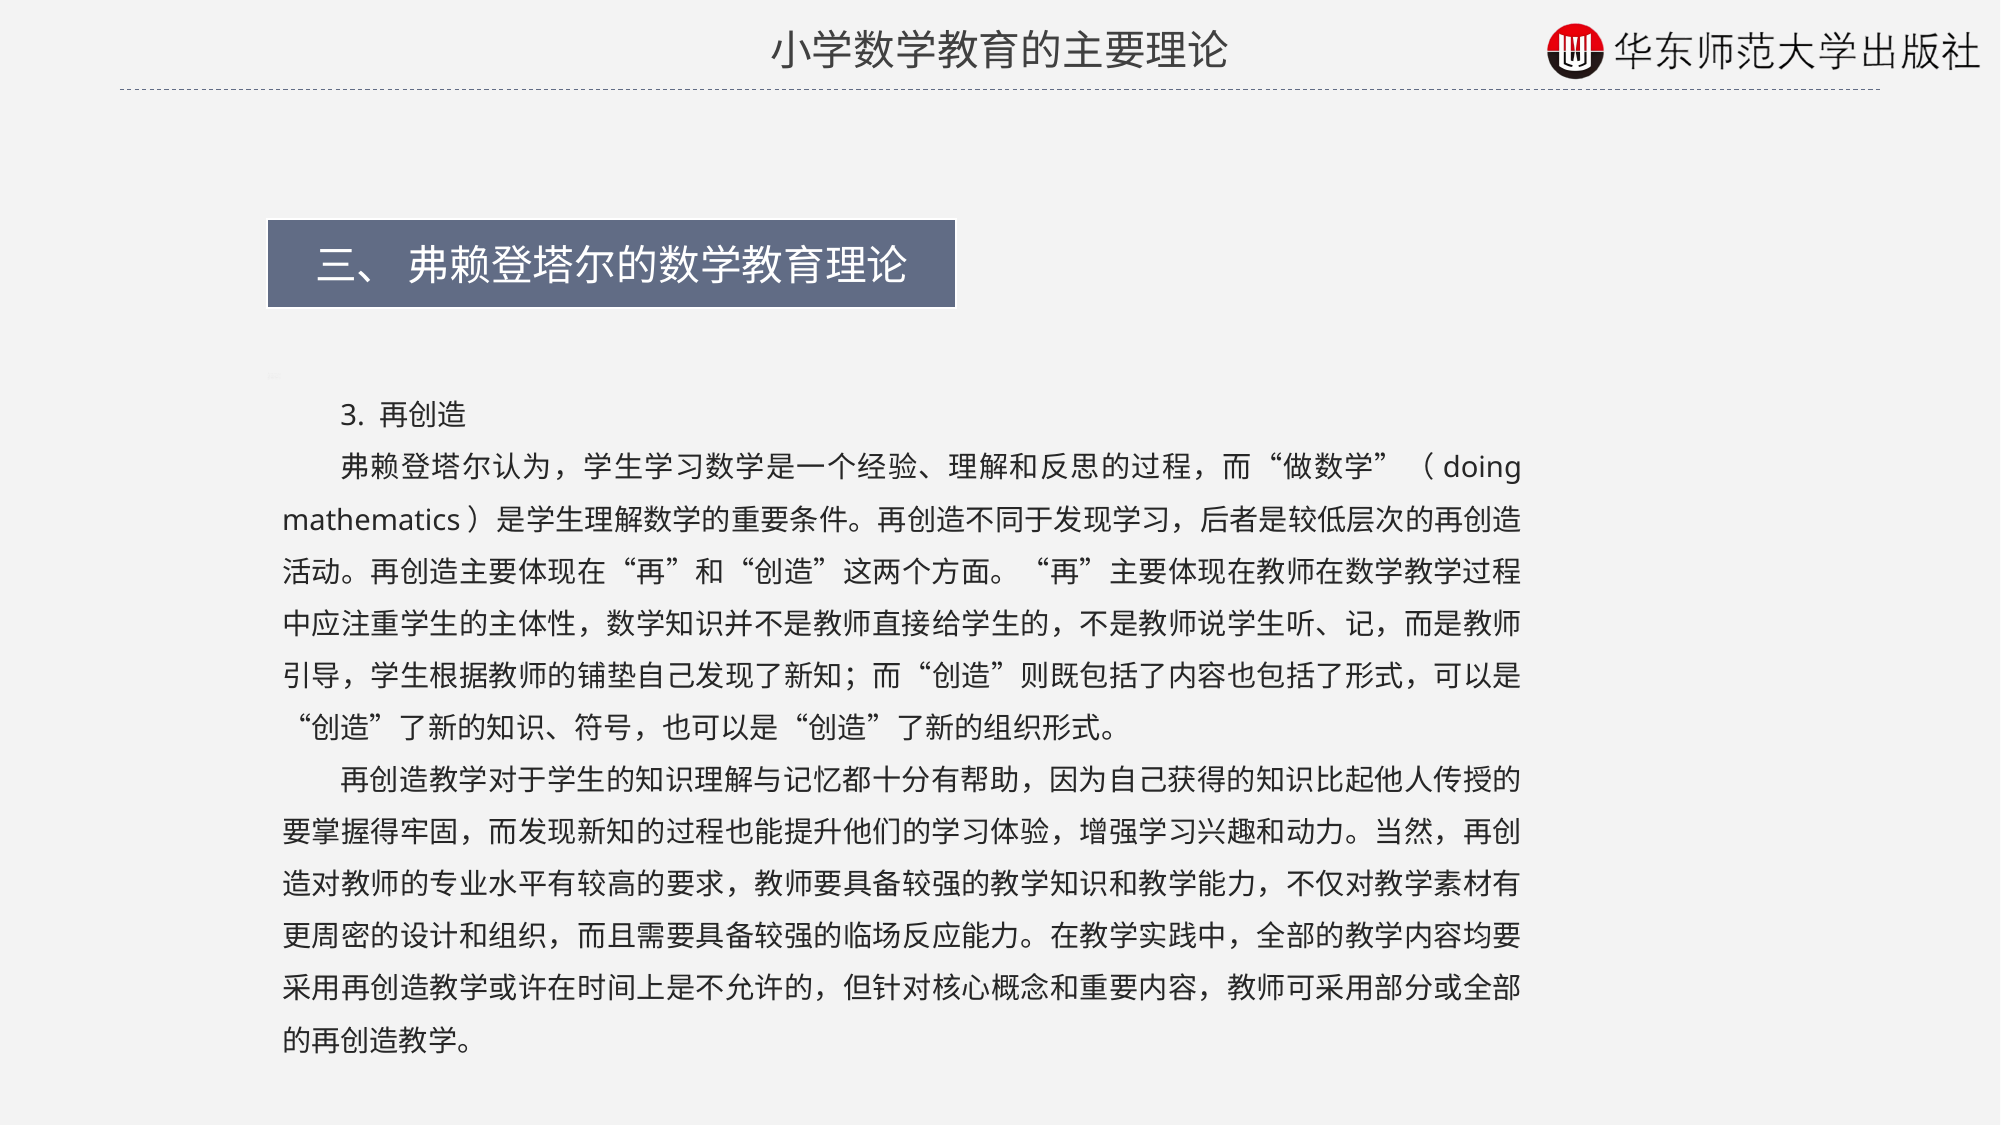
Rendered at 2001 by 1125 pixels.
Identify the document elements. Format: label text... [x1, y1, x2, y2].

text_box 小学数学教育的主要理论 [680, 23, 1320, 74]
text_box 三、 弗赖登塔尔的数学教育理论 [266, 218, 957, 309]
text_box 3. 再创造 弗赖登塔尔认为，学生学习数学是一个经验、理解和反思的过程，而“做数学”（doing mathematics）是学生理解数学的重要条件。再创造不同于发现学习，后者是较低层次的再创造活动。再创造主要体现在“再”和“创造”这两个方面。“再”主要体现在教师在数学教学过程中应注重学生的主体性，数学知识并不是教师直接给学生的，不是教师说学生听、记，而是教师引导，学生根据教师的铺垫自己发现了新知；而“创造”则既包括了内容也包括了形式，可以是“创造”了新的知识、符号，也可以是“创造”了新的组织形式。 再创造教学对于学生的知识理解与记忆都十分有帮助，因为自己获得的知识比起他人传授的要掌握得牢固，而发现新知的过程也能提升他们的学习体验，增强学习兴趣和动力。当然，再创造对教师的专业水平有较高的要求，教师要具备较强的教学知识和教学能力，不仅对教学素材有更周密的设计和组织，而且需要具备较强的临场反应能力。在教学实践中，全部的教学内容均要采用再创造教学或许在时间上是不允许的，但针对核心概念和重要内容，教师可采用部分或全部的再创造教学。 [267, 372, 1537, 1065]
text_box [1536, 13, 1989, 83]
